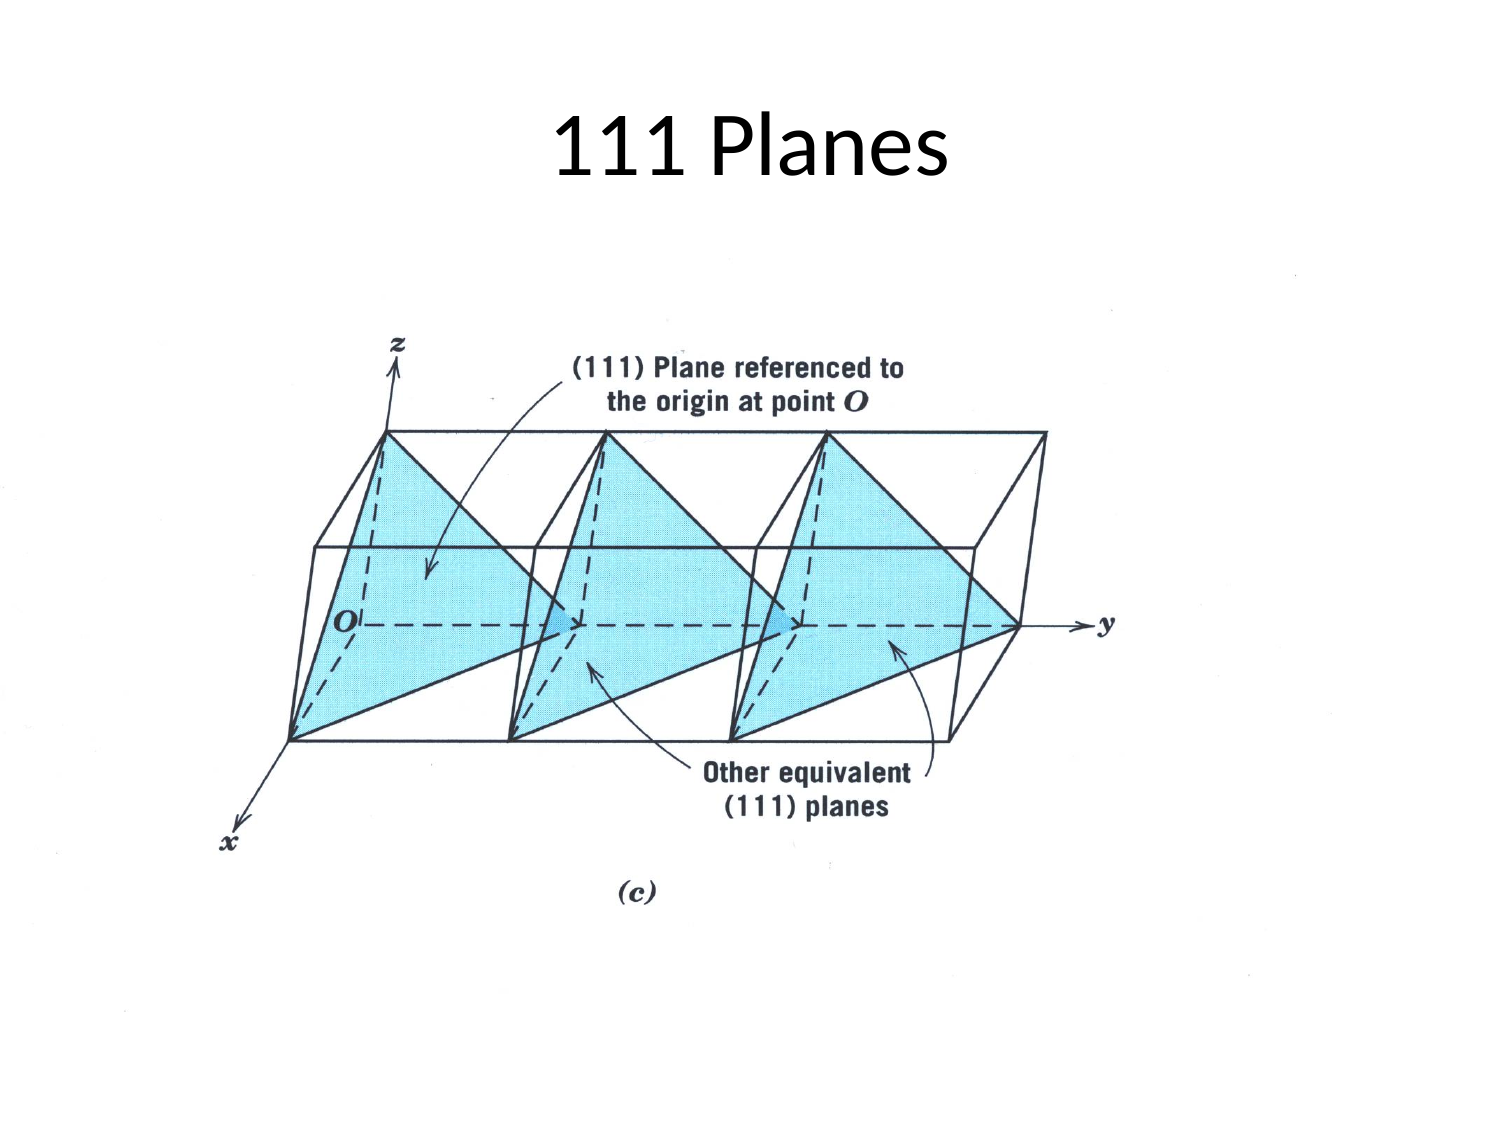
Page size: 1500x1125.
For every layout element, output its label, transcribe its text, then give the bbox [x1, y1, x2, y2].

picture [0, 257, 1351, 1012]
title 111 Planes [75, 45, 1425, 233]
